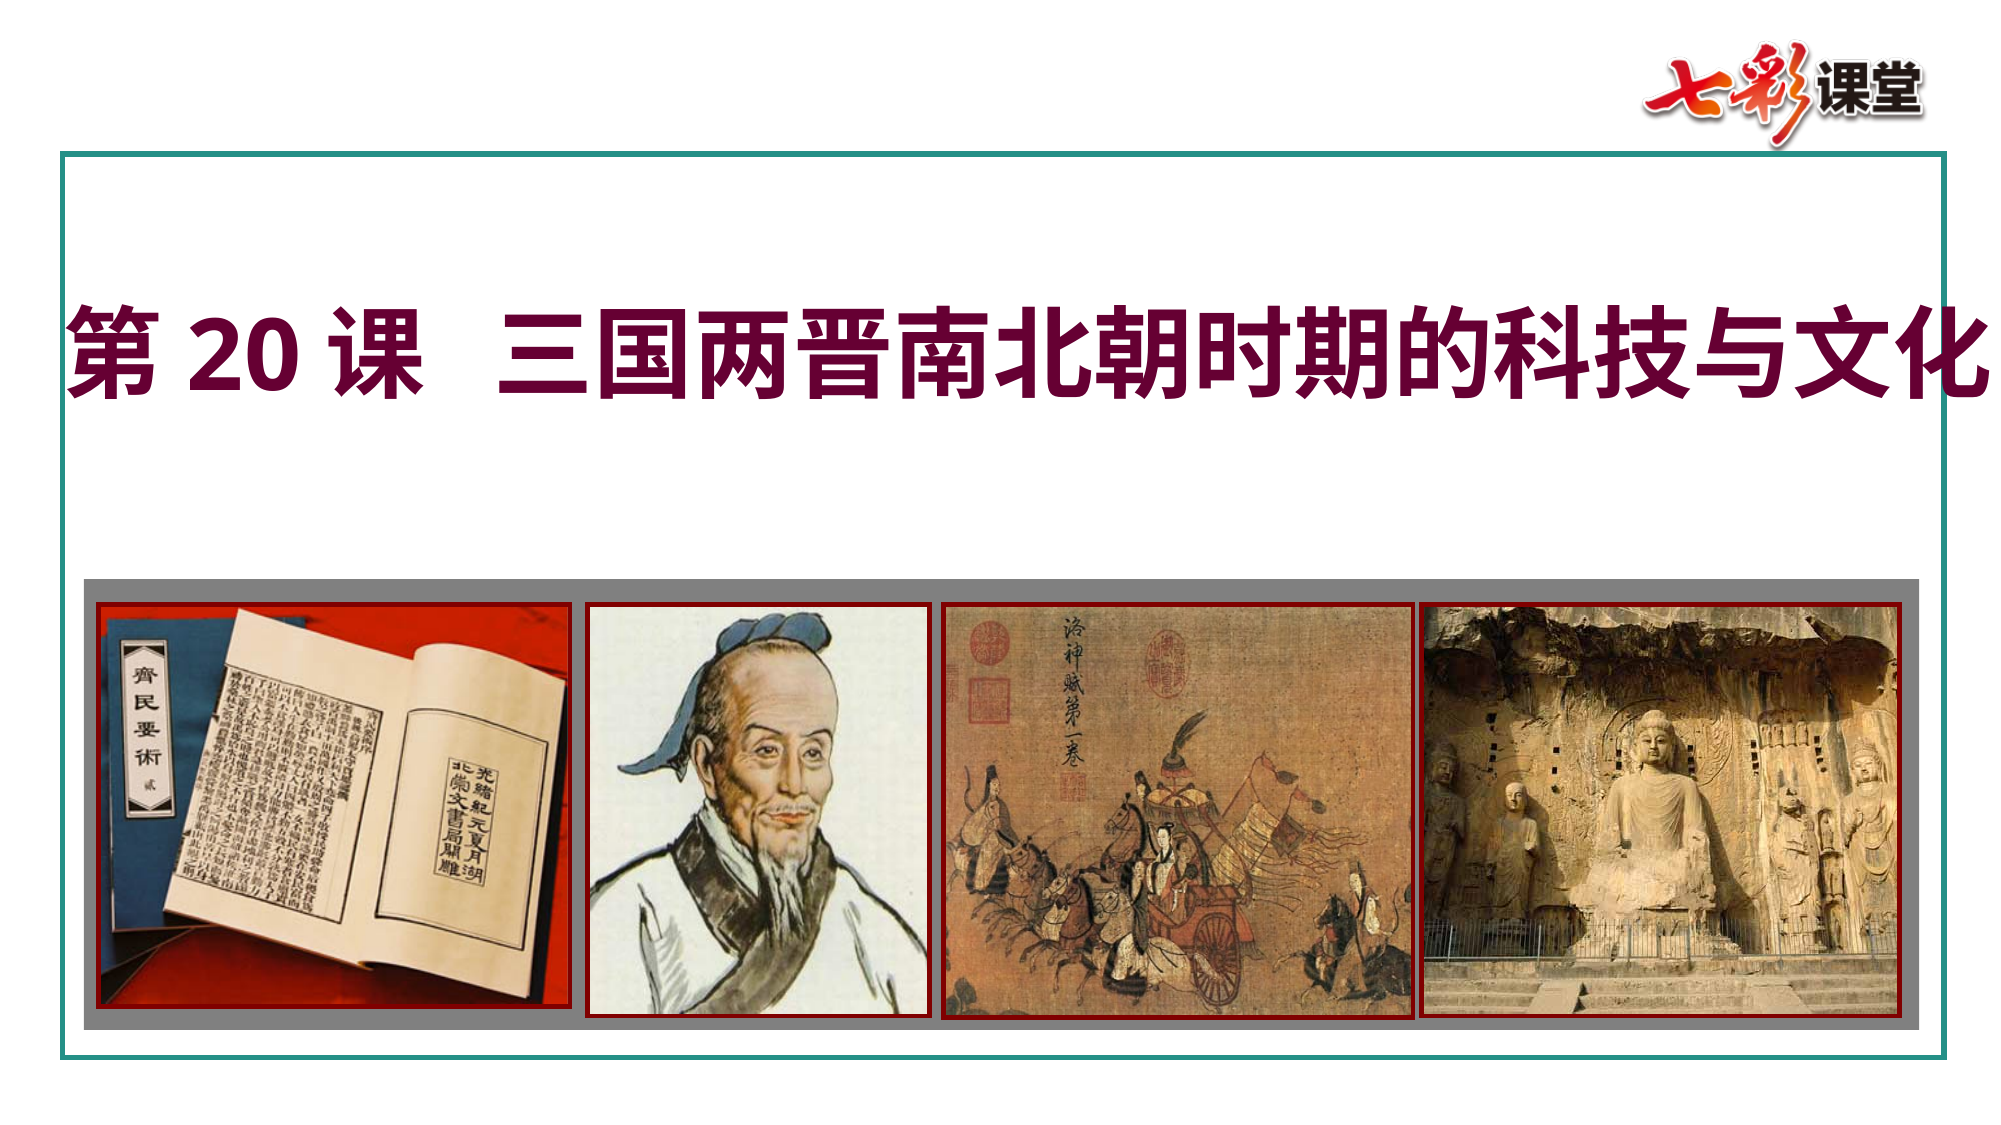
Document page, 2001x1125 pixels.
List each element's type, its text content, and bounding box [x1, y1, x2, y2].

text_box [83, 578, 1920, 1031]
picture [1638, 35, 1932, 151]
text_box 第20课 三国两晋南北朝时期的科技与文化 [48, 283, 2000, 418]
